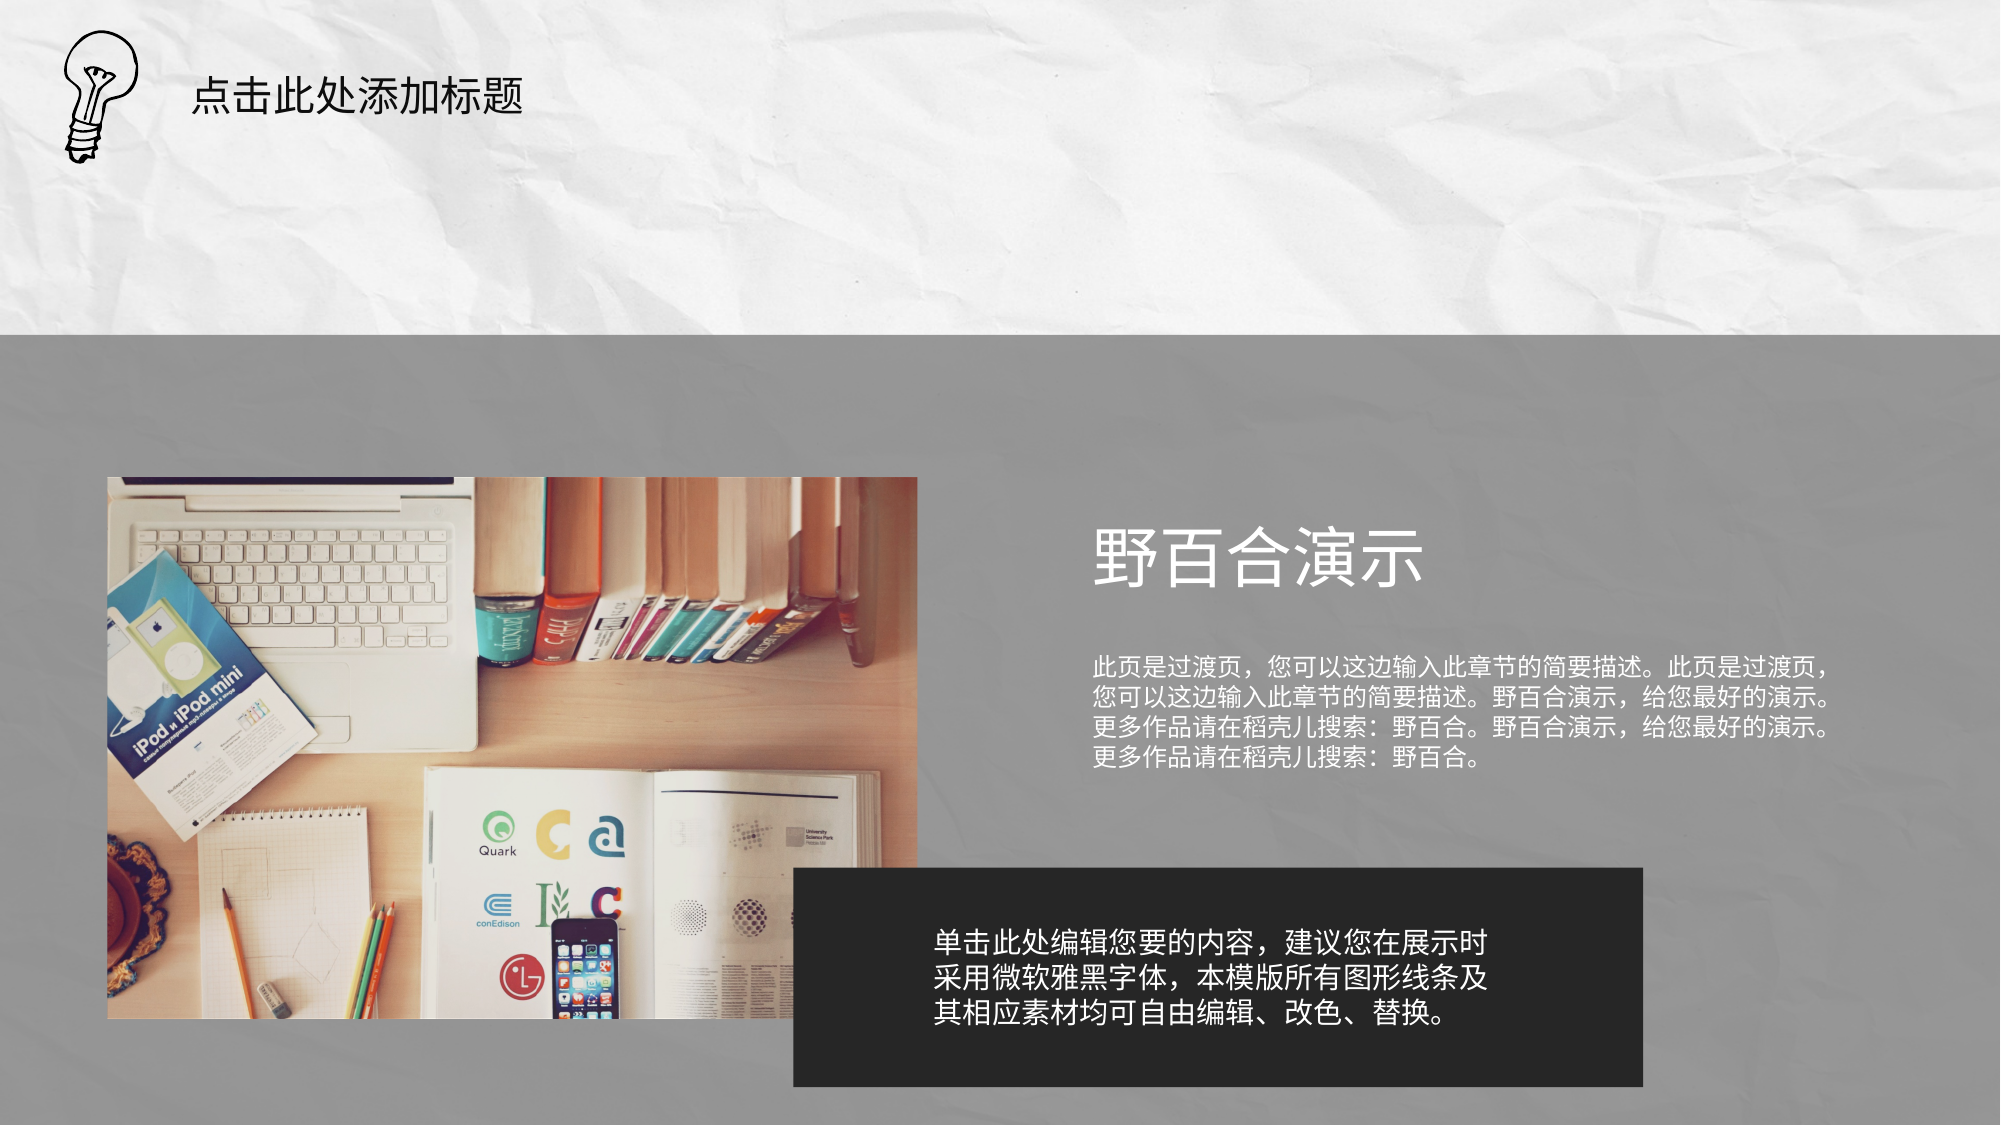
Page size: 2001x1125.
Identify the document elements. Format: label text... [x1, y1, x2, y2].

text_box 点击此处添加标题 [175, 62, 540, 128]
text_box [0, 334, 2000, 1125]
text_box 此页是过渡页，您可以这边输入此章节的简要描述。此页是过渡页，您可以这边输入此章节的简要描述。野百合演示，给您最好的演示。更多作品请在稻壳儿搜索：野百合。野百合演示，给您最好的演示。更多作品请在稻壳儿搜索：野百合。 [1077, 644, 1877, 814]
text_box 野百合演示 [1077, 508, 1877, 604]
picture [0, 0, 2001, 1125]
picture [107, 477, 918, 1019]
text_box [792, 866, 1644, 1088]
text_box 单击此处编辑您要的内容，建议您在展示时采用微软雅黑字体，本模版所有图形线条及其相应素材均可自由编辑、改色、替换。 [918, 916, 1518, 1037]
text_box [64, 30, 139, 164]
